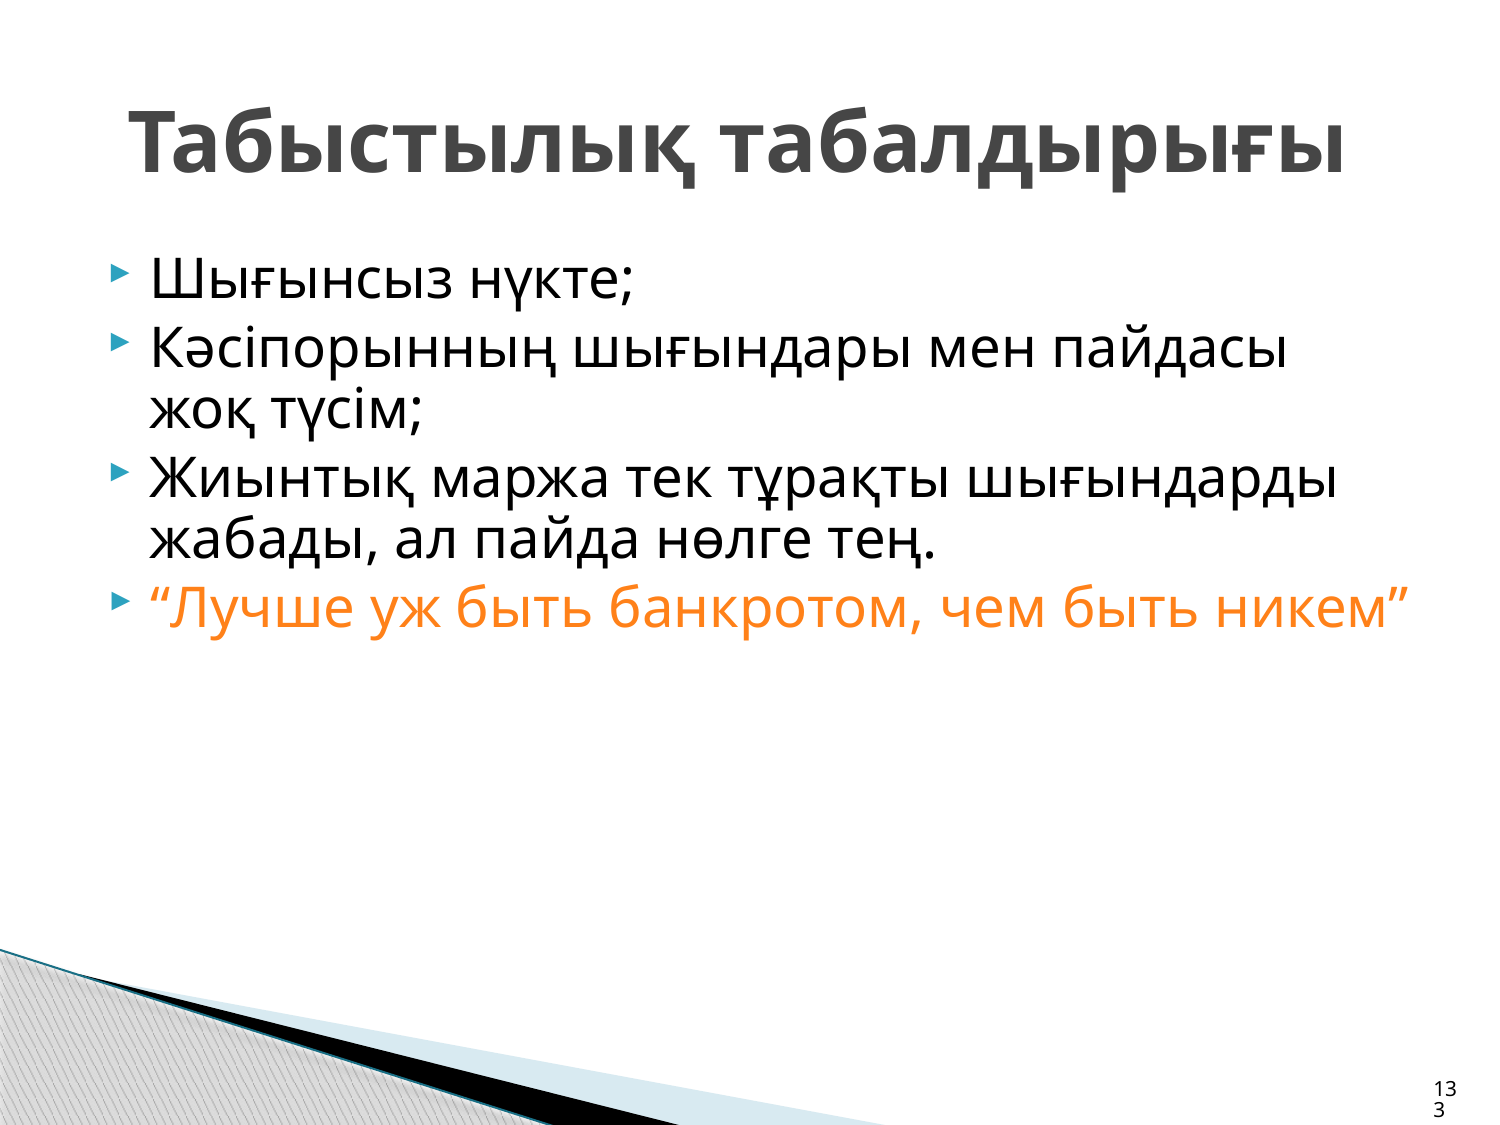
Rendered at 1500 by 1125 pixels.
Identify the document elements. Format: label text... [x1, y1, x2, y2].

slide_number 133 [1418, 1051, 1479, 1112]
title Табыстылық табалдырығы [75, 45, 1425, 233]
list Шығынсыз нүкте; Кәсіпорынның шығындары мен пайдасы жоқ түсім; Жиынтық маржа тек тұрақты шығындарды жабады, ал пайда нөлге тең. “Лучше уж быть банкротом, чем быть никем” [75, 243, 1425, 986]
